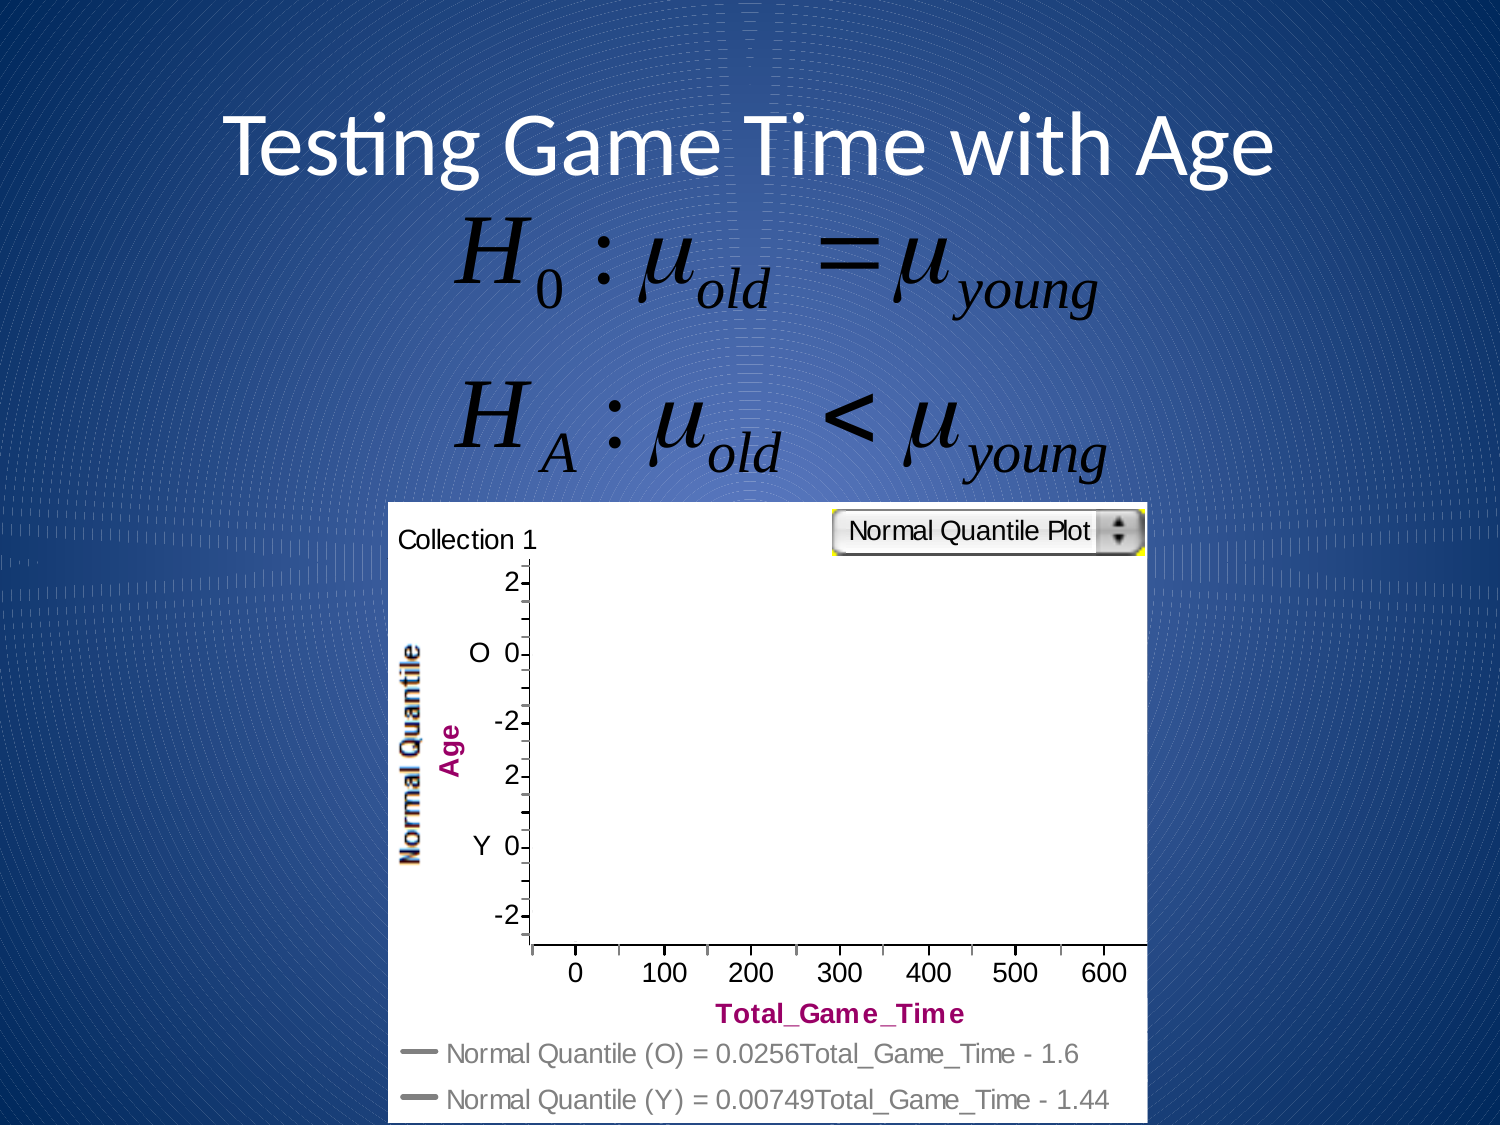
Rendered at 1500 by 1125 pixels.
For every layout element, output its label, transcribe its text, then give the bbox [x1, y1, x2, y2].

picture [387, 501, 1151, 1125]
title Testing Game Time with Age [74, 44, 1426, 233]
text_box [437, 187, 1130, 500]
